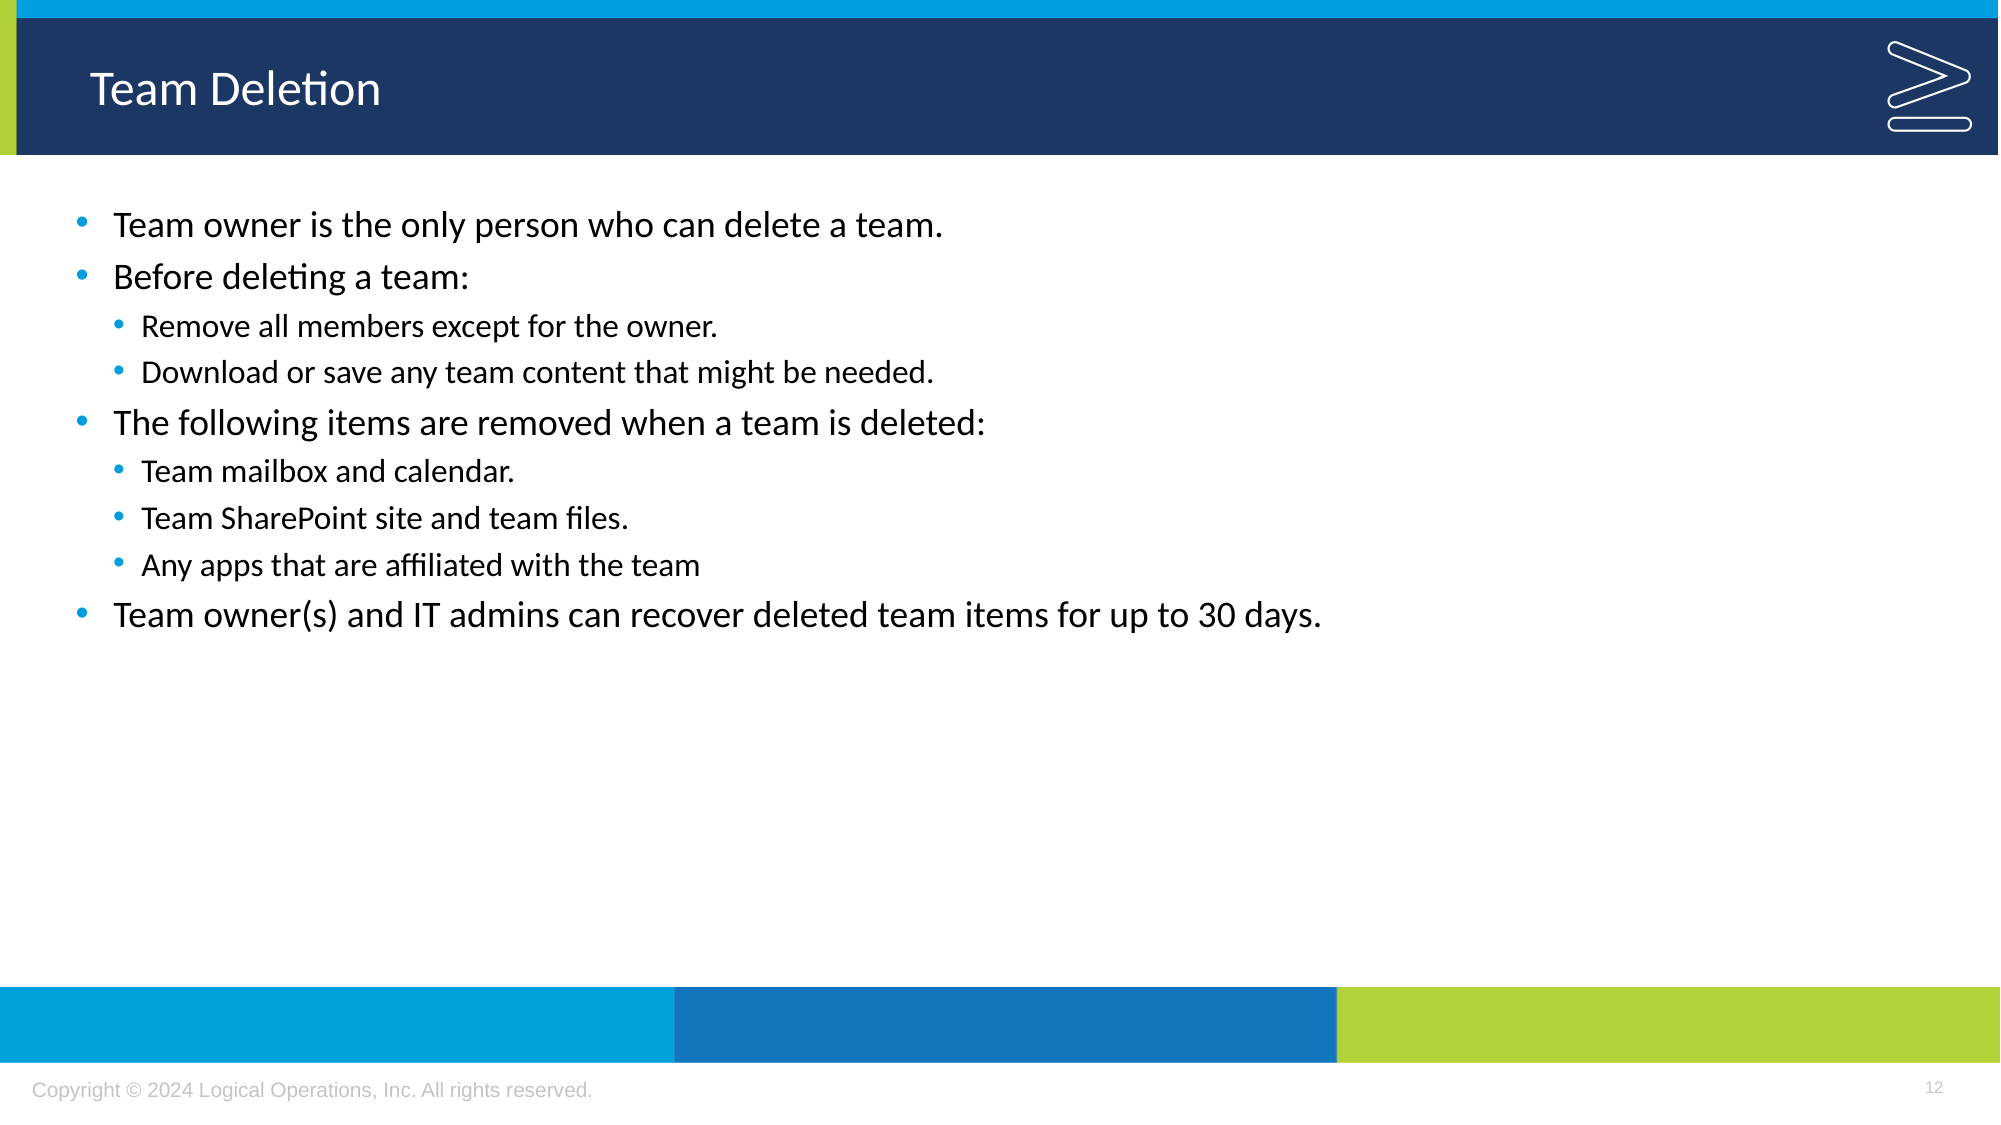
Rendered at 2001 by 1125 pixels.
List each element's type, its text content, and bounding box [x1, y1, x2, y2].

list Team owner is the only person who can delete a team. Before deleting a team: Remove all members except for the owner. Download or save any team content that might be needed. The following items are removed when a team is deleted: Team mailbox and calendar. Team SharePoint site and team files. Any apps that are affiliated with the team Team owner(s) and IT admins can recover deleted team items for up to 30 days. [60, 192, 1968, 952]
picture [1850, 19, 1998, 155]
picture [674, 987, 2000, 1063]
picture [0, 0, 74, 155]
title Team Deletion [74, 16, 1850, 155]
slide_number 12 [1491, 1057, 1959, 1118]
